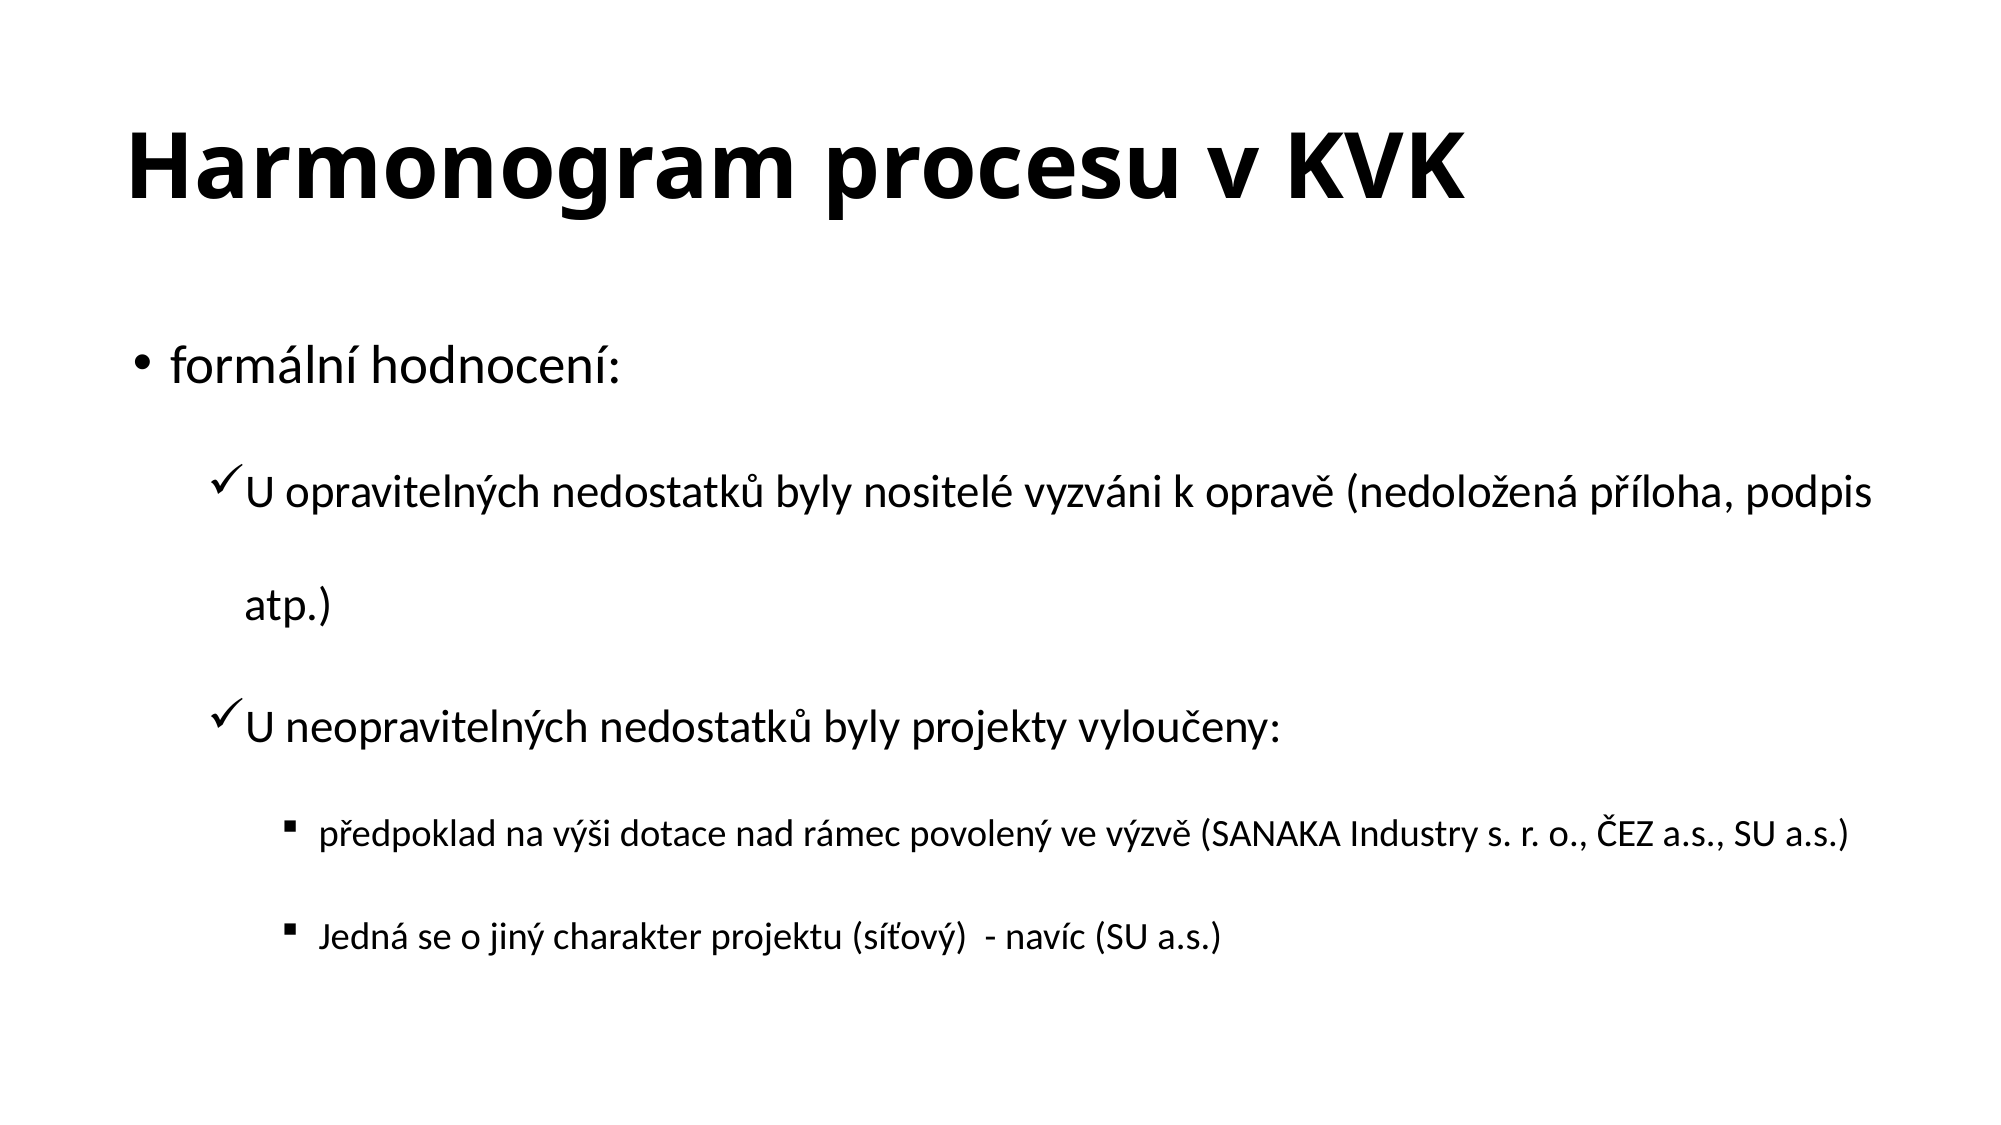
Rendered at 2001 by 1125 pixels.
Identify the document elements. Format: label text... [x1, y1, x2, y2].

list formální hodnocení: U opravitelných nedostatků byly nositelé vyzváni k opravě (nedoložená příloha, podpis atp.) U neopravitelných nedostatků byly projekty vyloučeny: předpoklad na výši dotace nad rámec povolený ve výzvě (SANAKA Industry s. r. o., ČEZ a.s., SU a.s.) Jedná se o jiný charakter projektu (síťový) - navíc (SU a.s.) [117, 255, 1982, 970]
title Harmonogram procesu v KVK [109, 59, 1835, 278]
